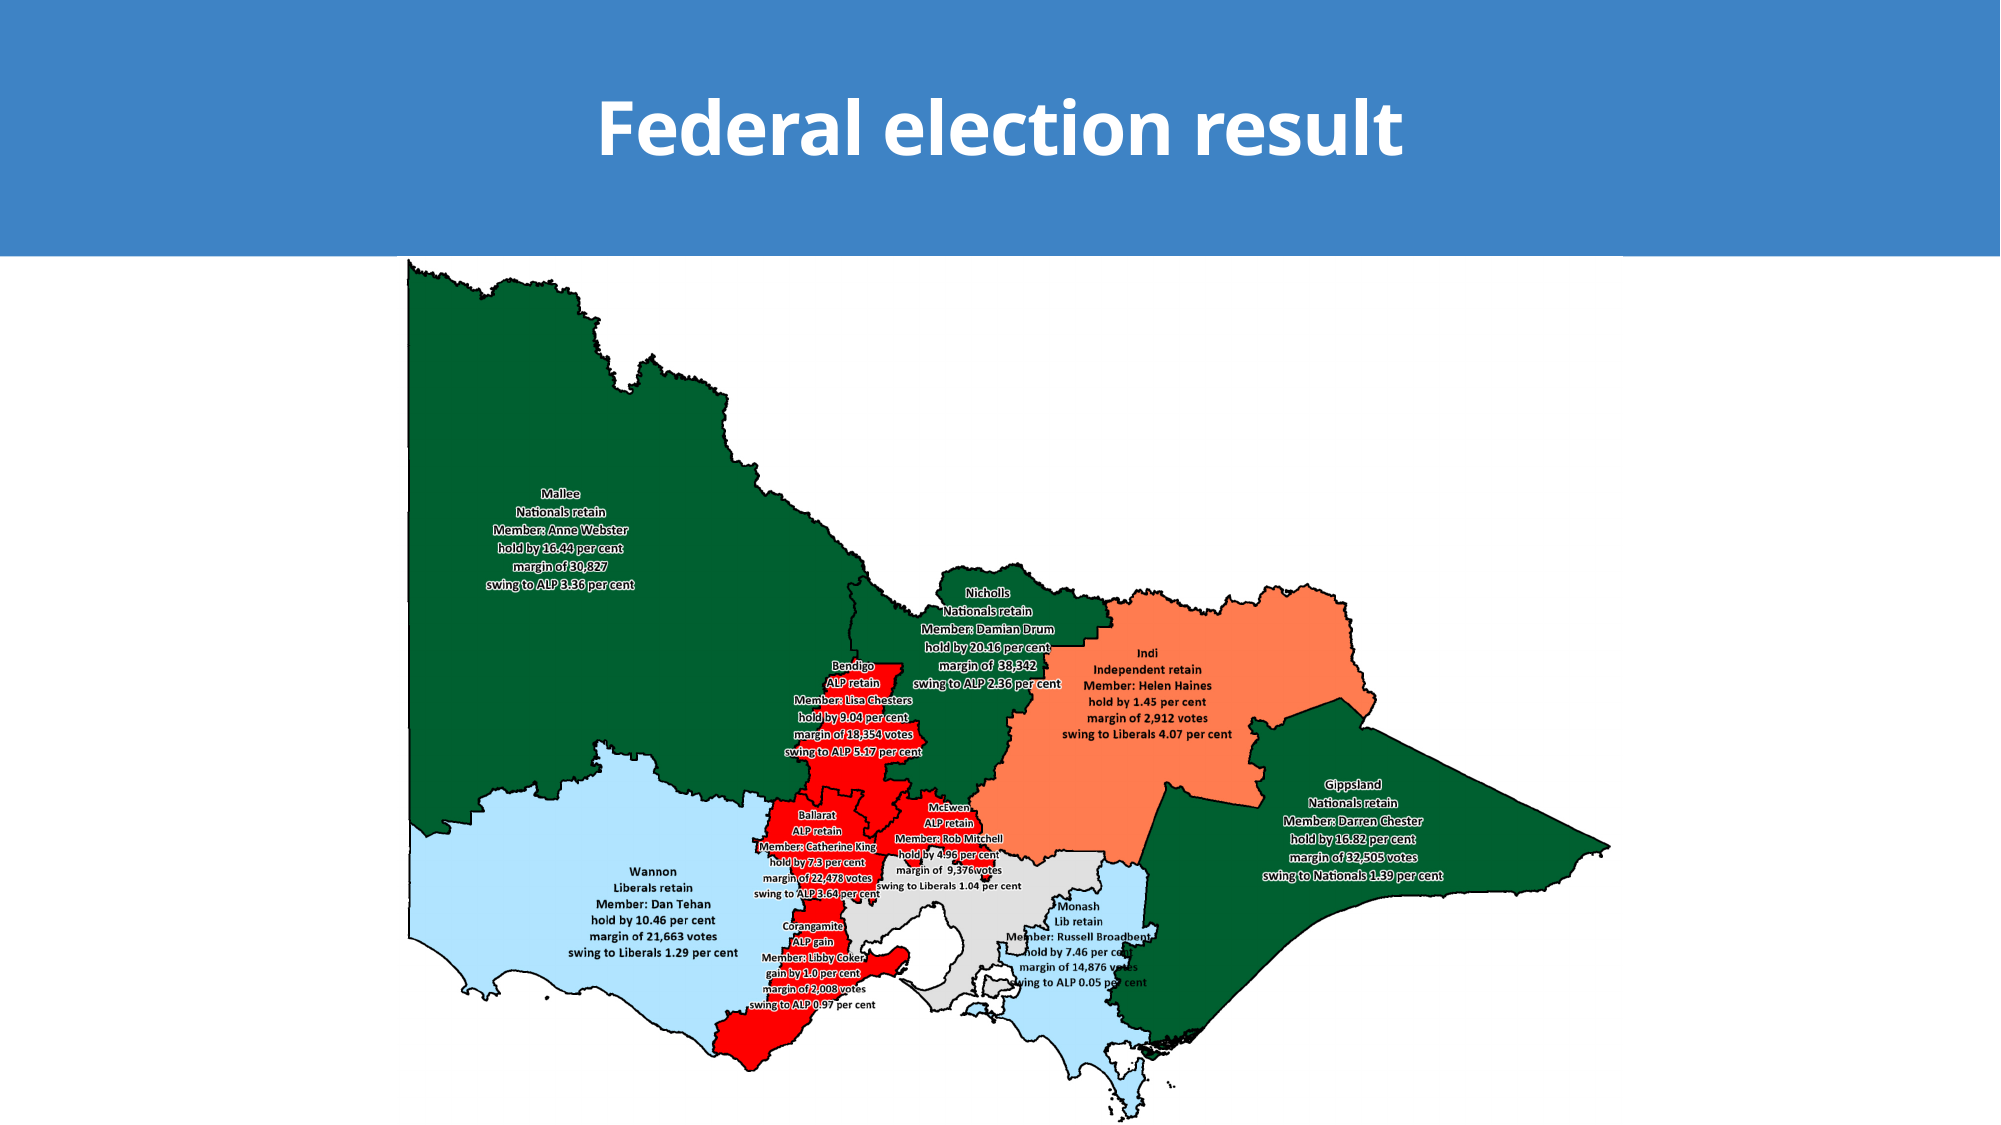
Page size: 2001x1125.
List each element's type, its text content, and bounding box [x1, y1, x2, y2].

picture [396, 256, 1624, 1125]
title Federal election result [0, 0, 2000, 257]
